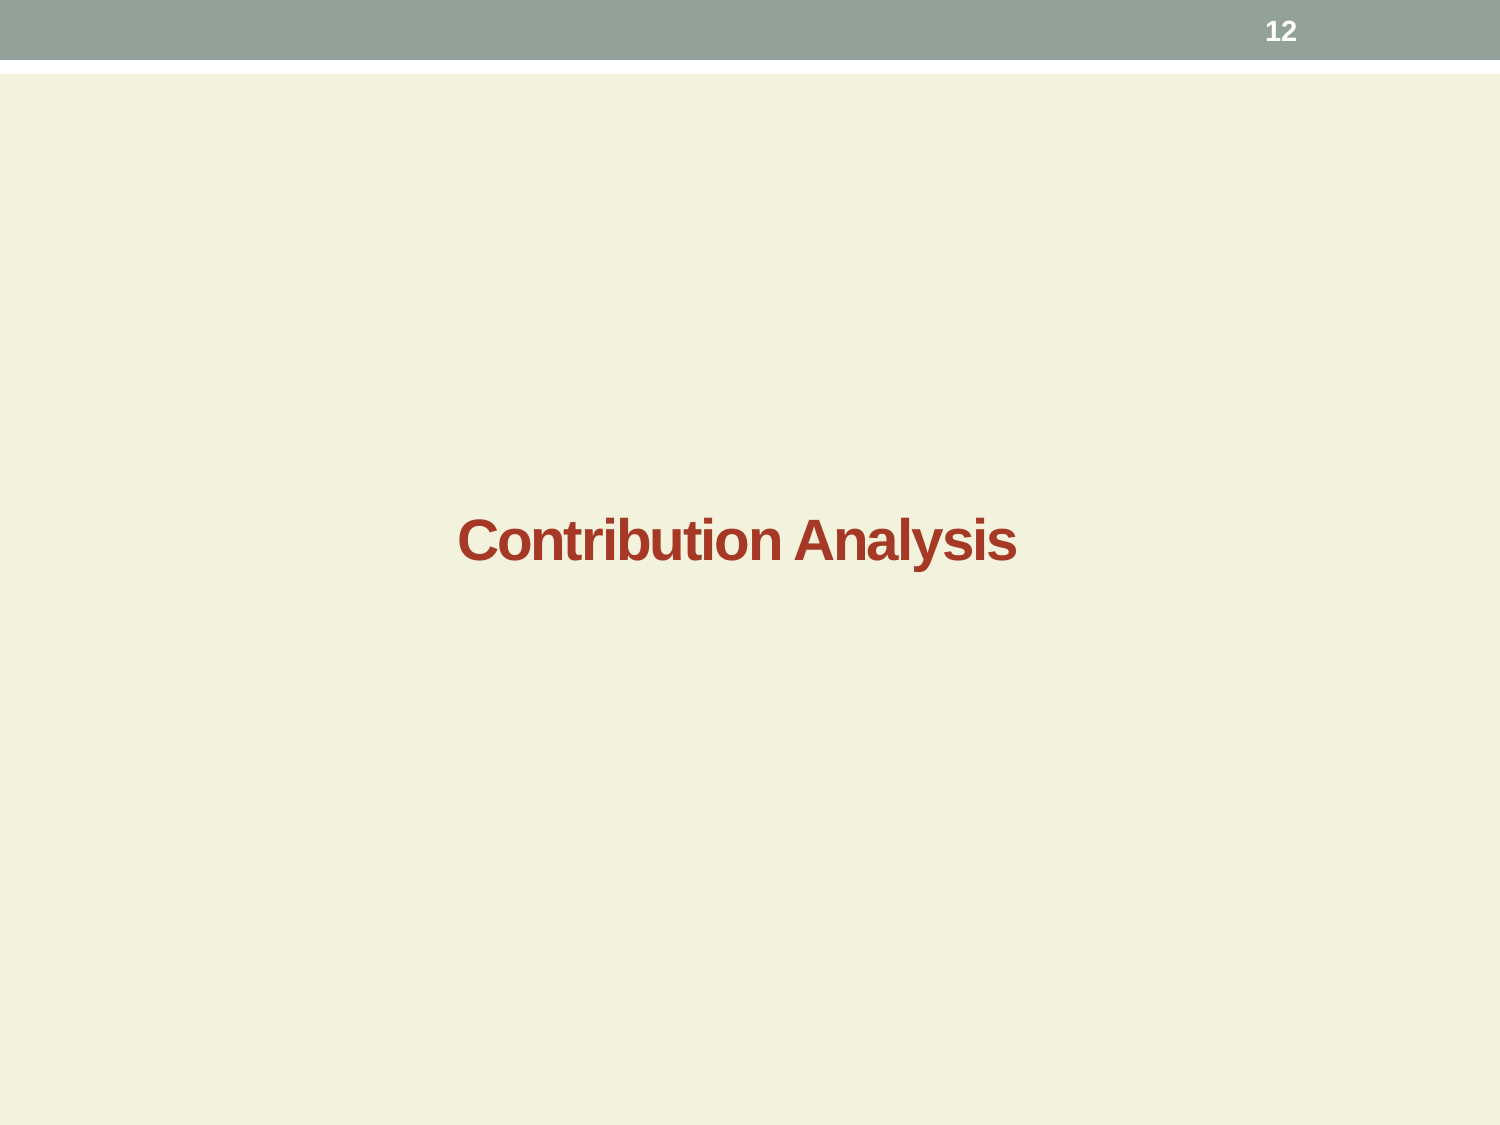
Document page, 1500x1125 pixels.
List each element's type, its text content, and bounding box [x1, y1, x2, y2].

slide_number 12 [1250, 3, 1425, 57]
title Contribution Analysis [29, 456, 1447, 619]
